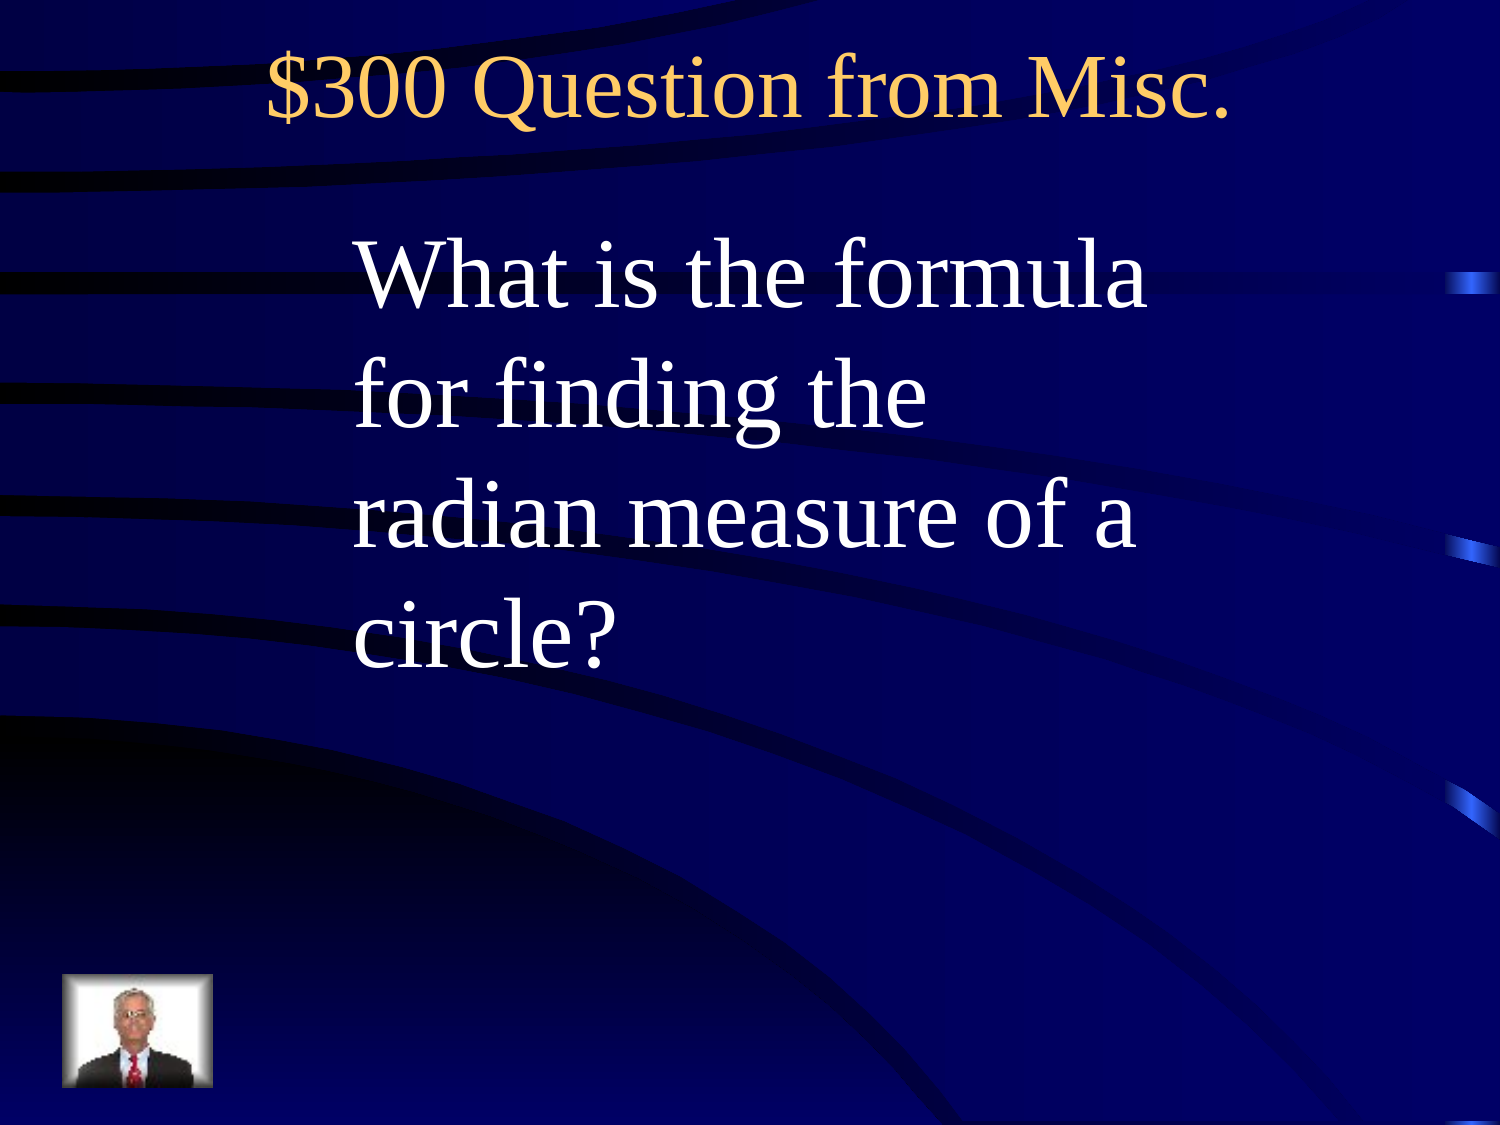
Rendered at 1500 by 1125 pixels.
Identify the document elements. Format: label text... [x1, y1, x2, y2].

text_box What is the formula for finding the radian measure of a circle? [337, 199, 1188, 695]
title $300 Question from Misc. [0, 0, 1500, 163]
picture [62, 974, 213, 1088]
